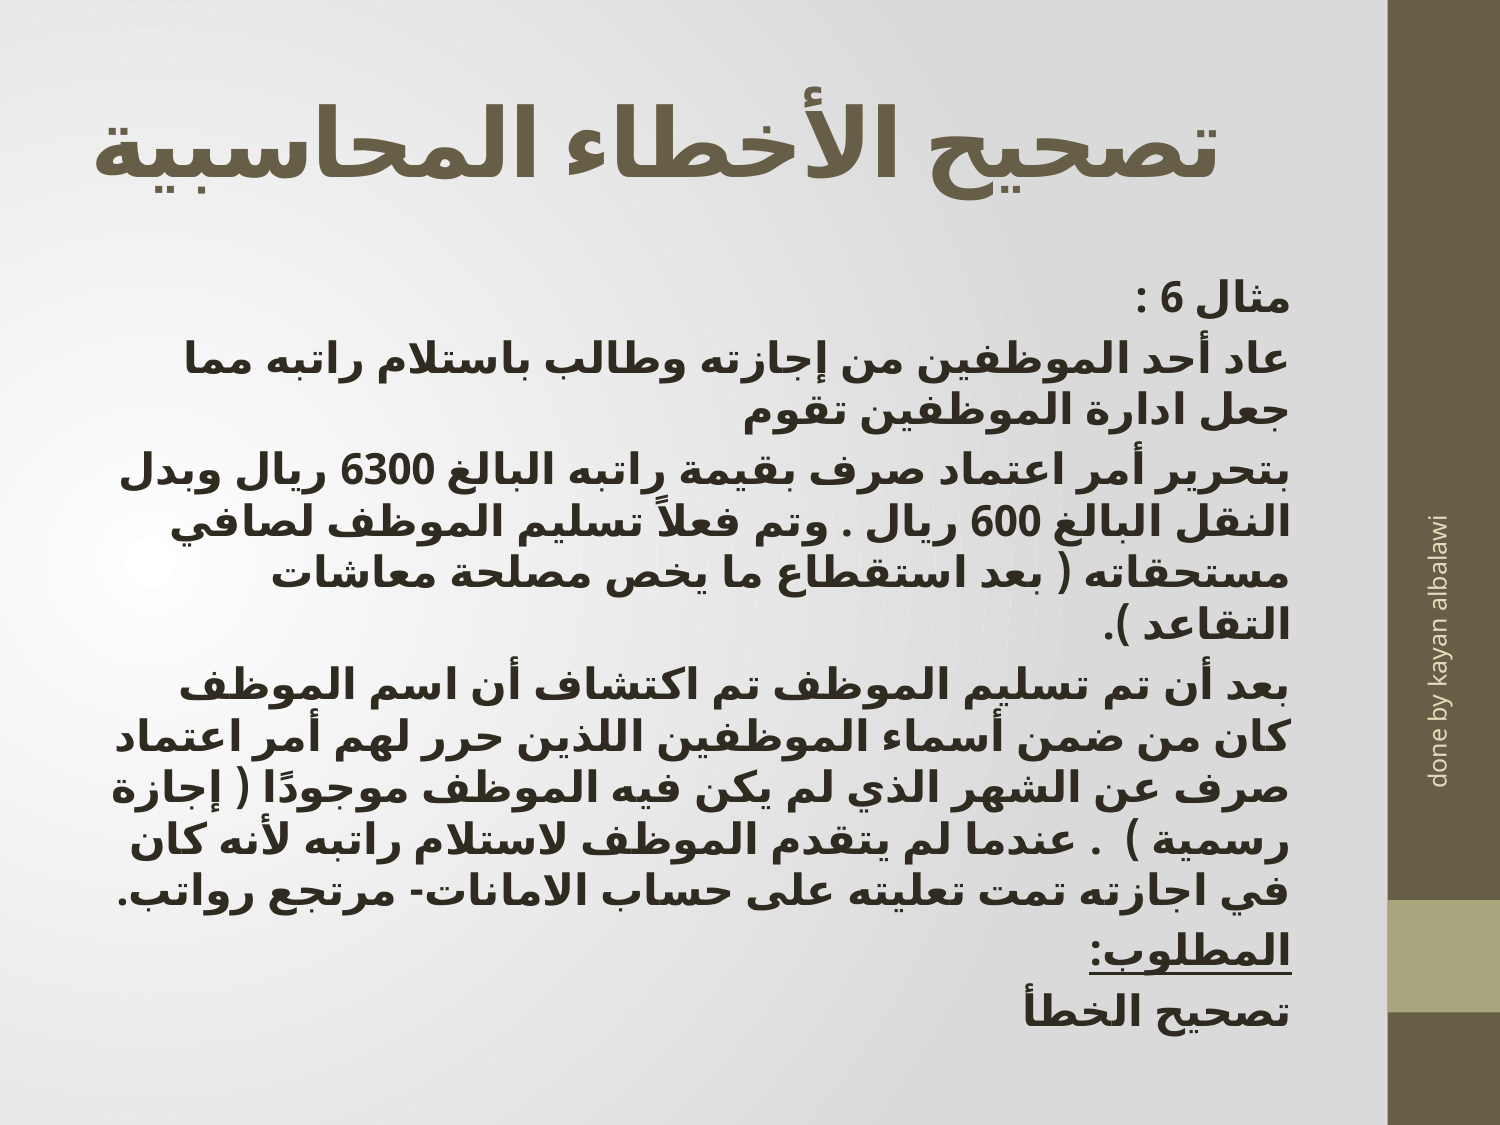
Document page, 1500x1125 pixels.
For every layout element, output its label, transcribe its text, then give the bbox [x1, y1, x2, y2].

list مثال 6 : عاد أحد الموظفين من إجازته وطالب باستلام راتبه مما جعل ادارة الموظفين تقوم بتحرير أمر اعتماد صرف بقيمة راتبه البالغ 6300 ريال وبدل النقل البالغ 600 ريال . وتم فعلاً تسليم الموظف لصافي مستحقاته ( بعد استقطاع ما يخص مصلحة معاشات التقاعد ). بعد أن تم تسليم الموظف تم اكتشاف أن اسم الموظف كان من ضمن أسماء الموظفين اللذين حرر لهم أمر اعتماد صرف عن الشهر الذي لم يكن فيه الموظف موجودًا ( إجازة رسمية ) . عندما لم يتقدم الموظف لاستلام راتبه لأنه كان في اجازته تمت تعليته على حساب الامانات- مرتجع رواتب. المطلوب: تصحيح الخطأ [75, 262, 1325, 1050]
footer done by kayan albalawi [1408, 500, 1469, 889]
title تصحيح الأخطاء المحاسبية [75, 45, 1325, 233]
